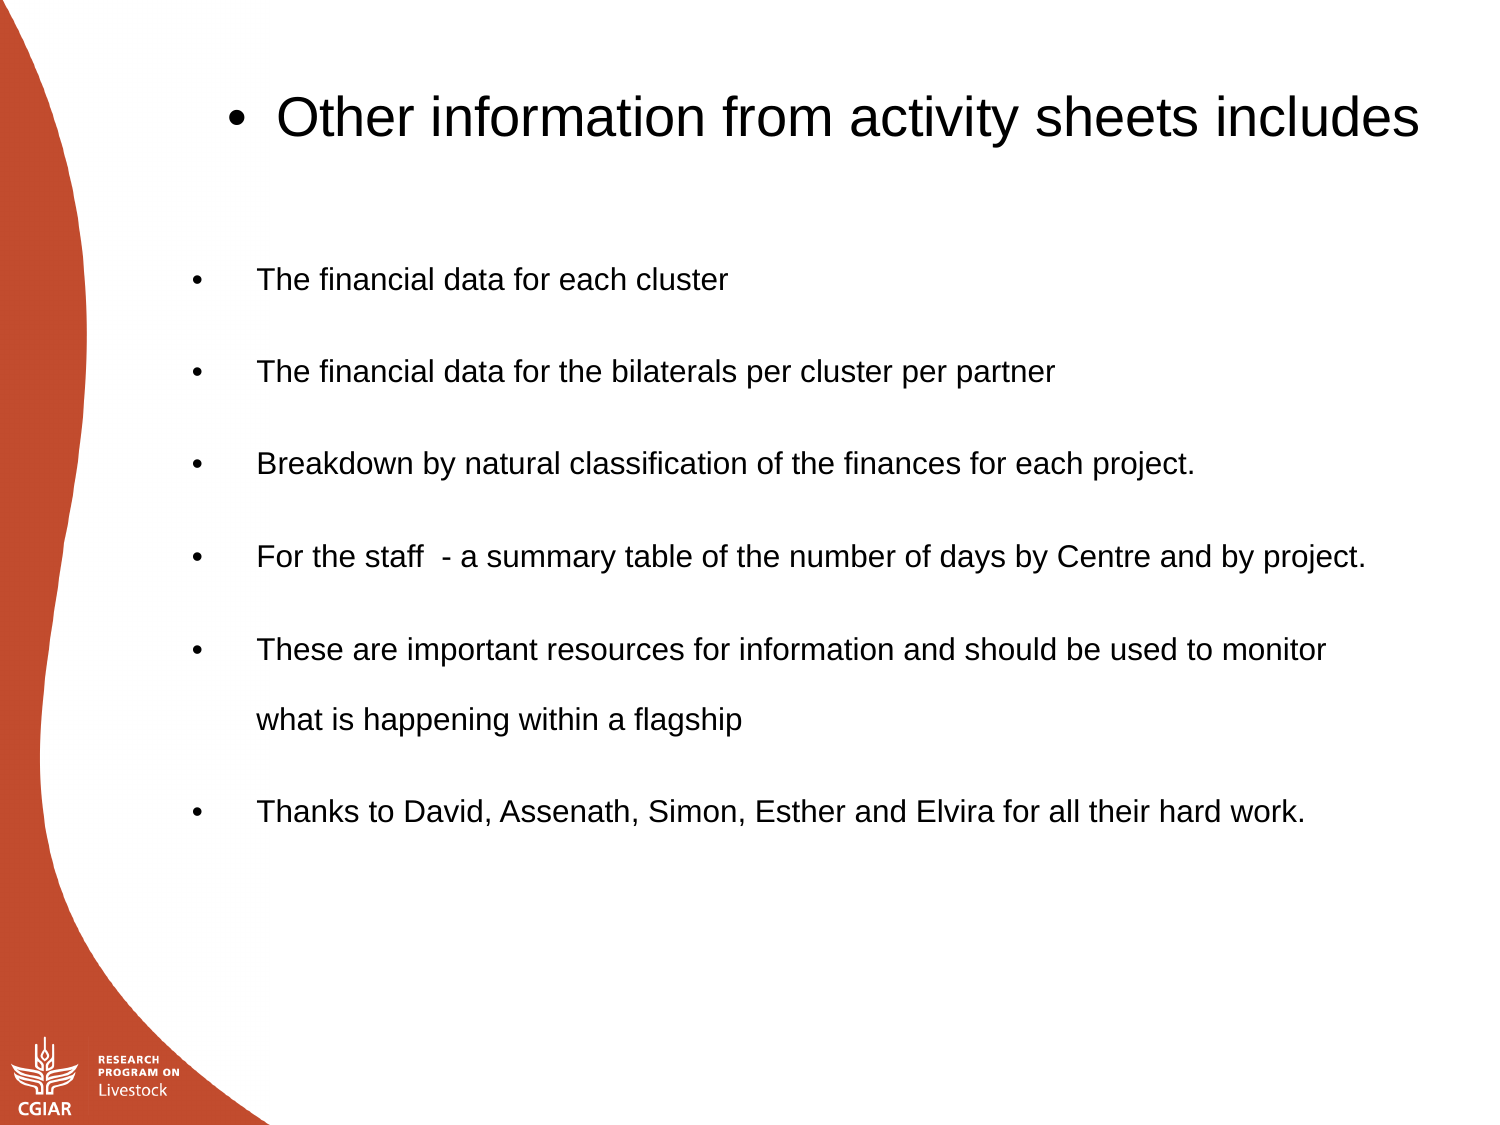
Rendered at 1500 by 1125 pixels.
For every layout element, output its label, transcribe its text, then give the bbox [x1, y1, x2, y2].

list The financial data for each cluster The financial data for the bilaterals per cluster per partner Breakdown by natural classification of the finances for each project. For the staff - a summary table of the number of days by Centre and by project. These are important resources for information and should be used to monitor what is happening within a flagship Thanks to David, Assenath, Simon, Esther and Elvira for all their hard work. [176, 218, 1402, 844]
list Other information from activity sheets includes [212, 31, 1450, 219]
picture [0, 0, 270, 1125]
